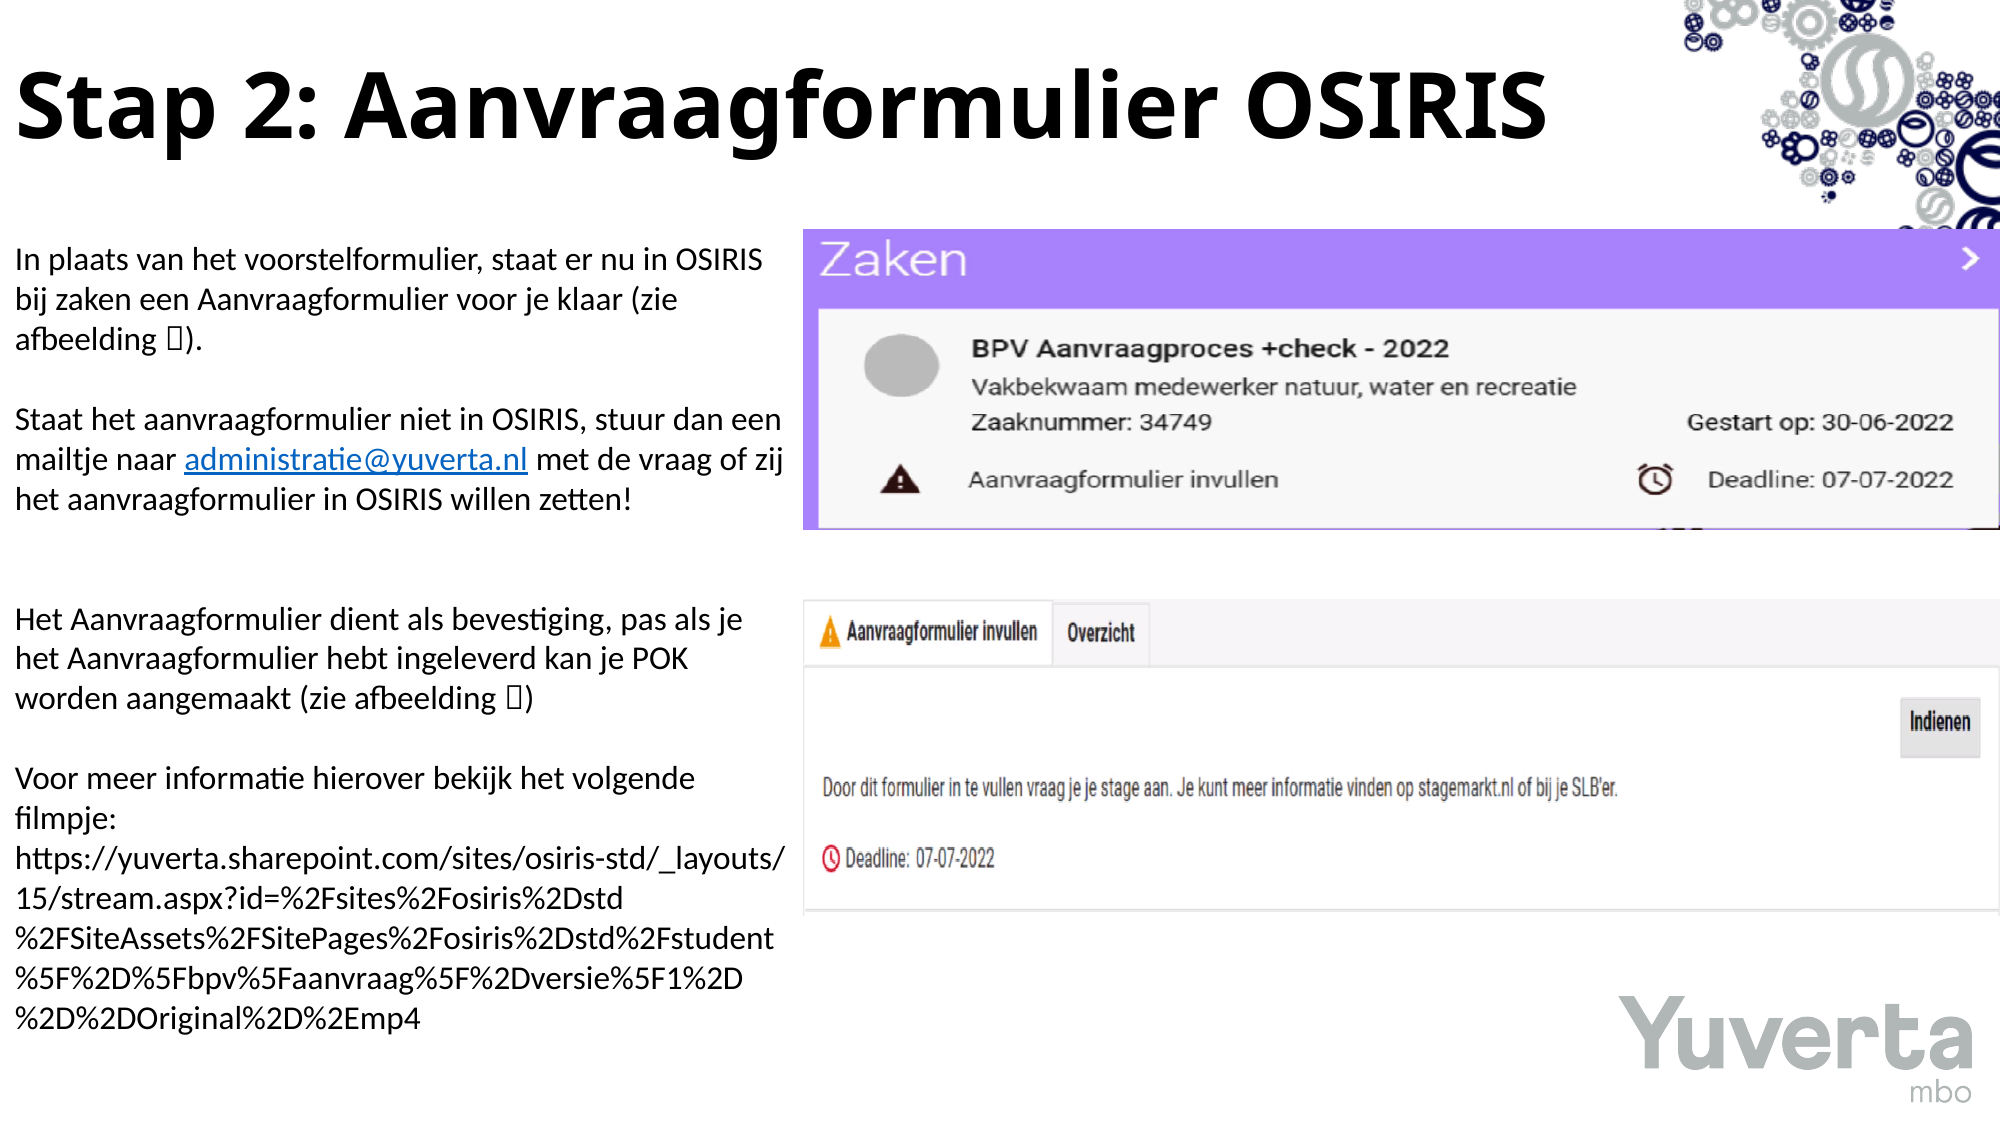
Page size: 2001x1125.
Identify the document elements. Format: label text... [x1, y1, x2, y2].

title Stap 2: Aanvraagformulier OSIRIS [0, 0, 1725, 218]
text_box In plaats van het voorstelformulier, staat er nu in OSIRIS bij zaken een Aanvraagformulier voor je klaar (zie afbeelding ). Staat het aanvraagformulier niet in OSIRIS, stuur dan een mailtje naar administratie@yuverta.nl met de vraag of zij het aanvraagformulier in OSIRIS willen zetten! Het Aanvraagformulier dient als bevestiging, pas als je het Aanvraagformulier hebt ingeleverd kan je POK worden aangemaakt (zie afbeelding ) Voor meer informatie hierover bekijk het volgende filmpje: https://yuverta.sharepoint.com/sites/osiris-std/_layouts/15/stream.aspx?id=%2Fsites%2Fosiris%2Dstd%2FSiteAssets%2FSitePages%2Fosiris%2Dstd%2Fstudent%5F%2D%5Fbpv%5Faanvraag%5F%2Dversie%5F1%2D%2D%2DOriginal%2D%2Emp4 [0, 229, 804, 1044]
picture [0, 0, 2000, 1125]
